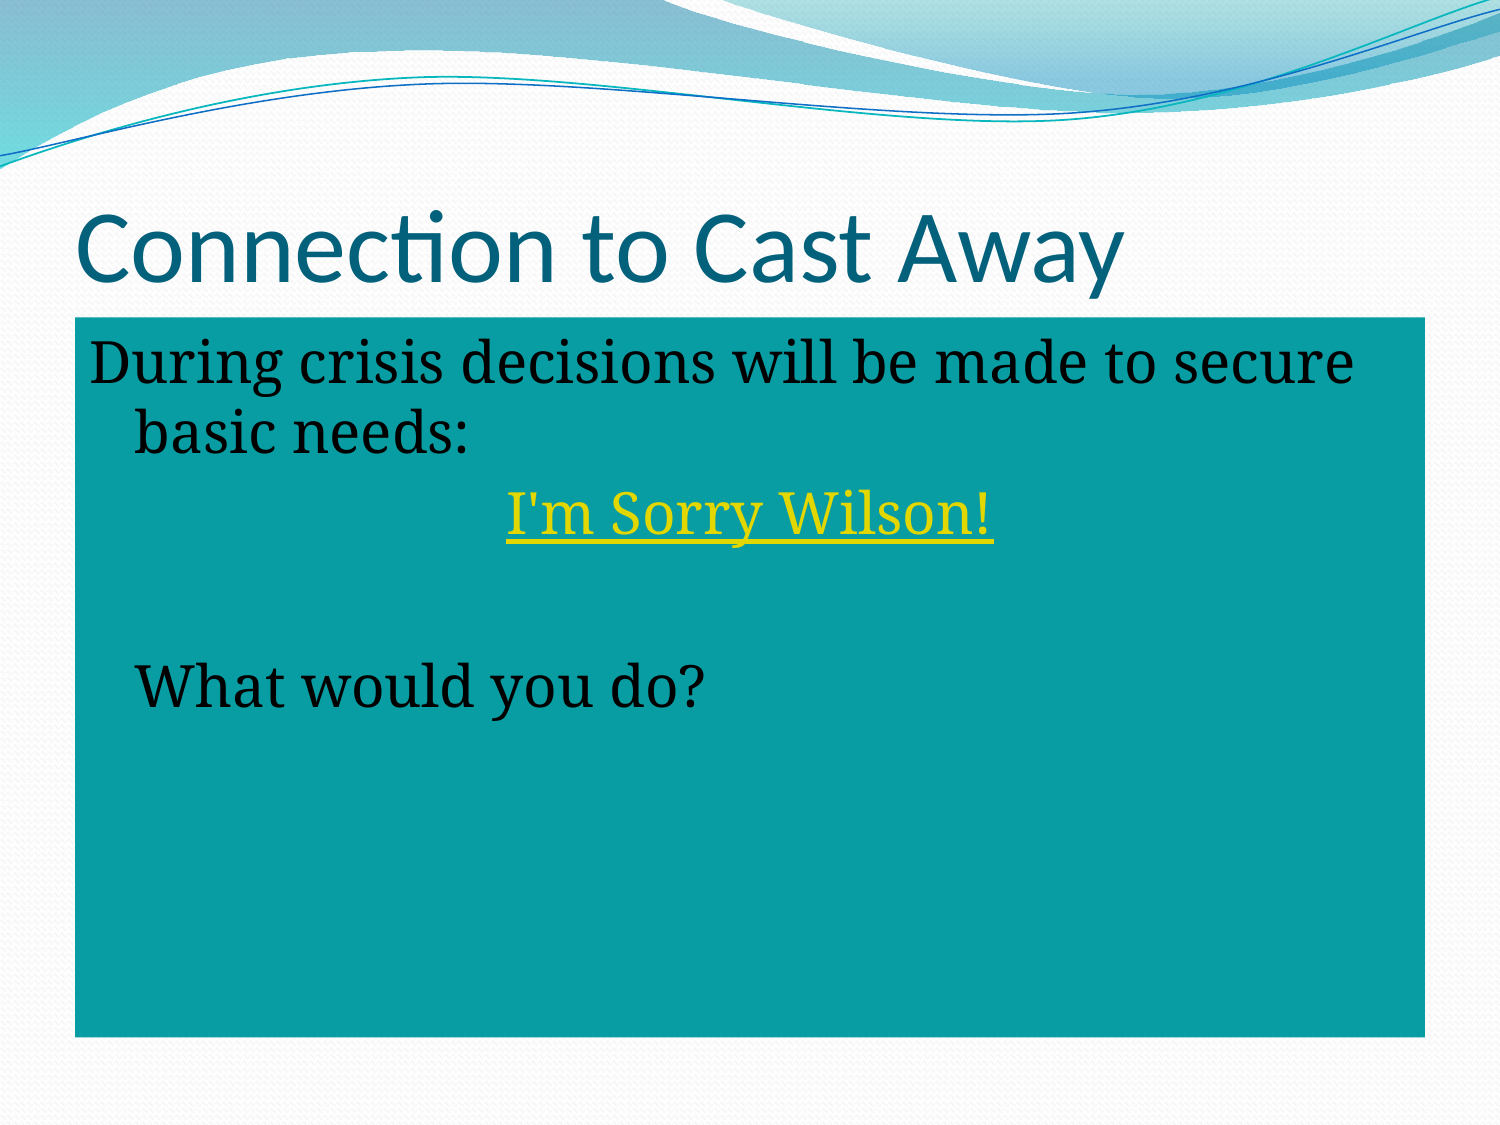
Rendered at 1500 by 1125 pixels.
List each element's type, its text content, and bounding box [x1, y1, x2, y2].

title Connection to Cast Away [75, 115, 1425, 303]
list During crisis decisions will be made to secure basic needs: I'm Sorry Wilson! What would you do? [75, 317, 1425, 1038]
